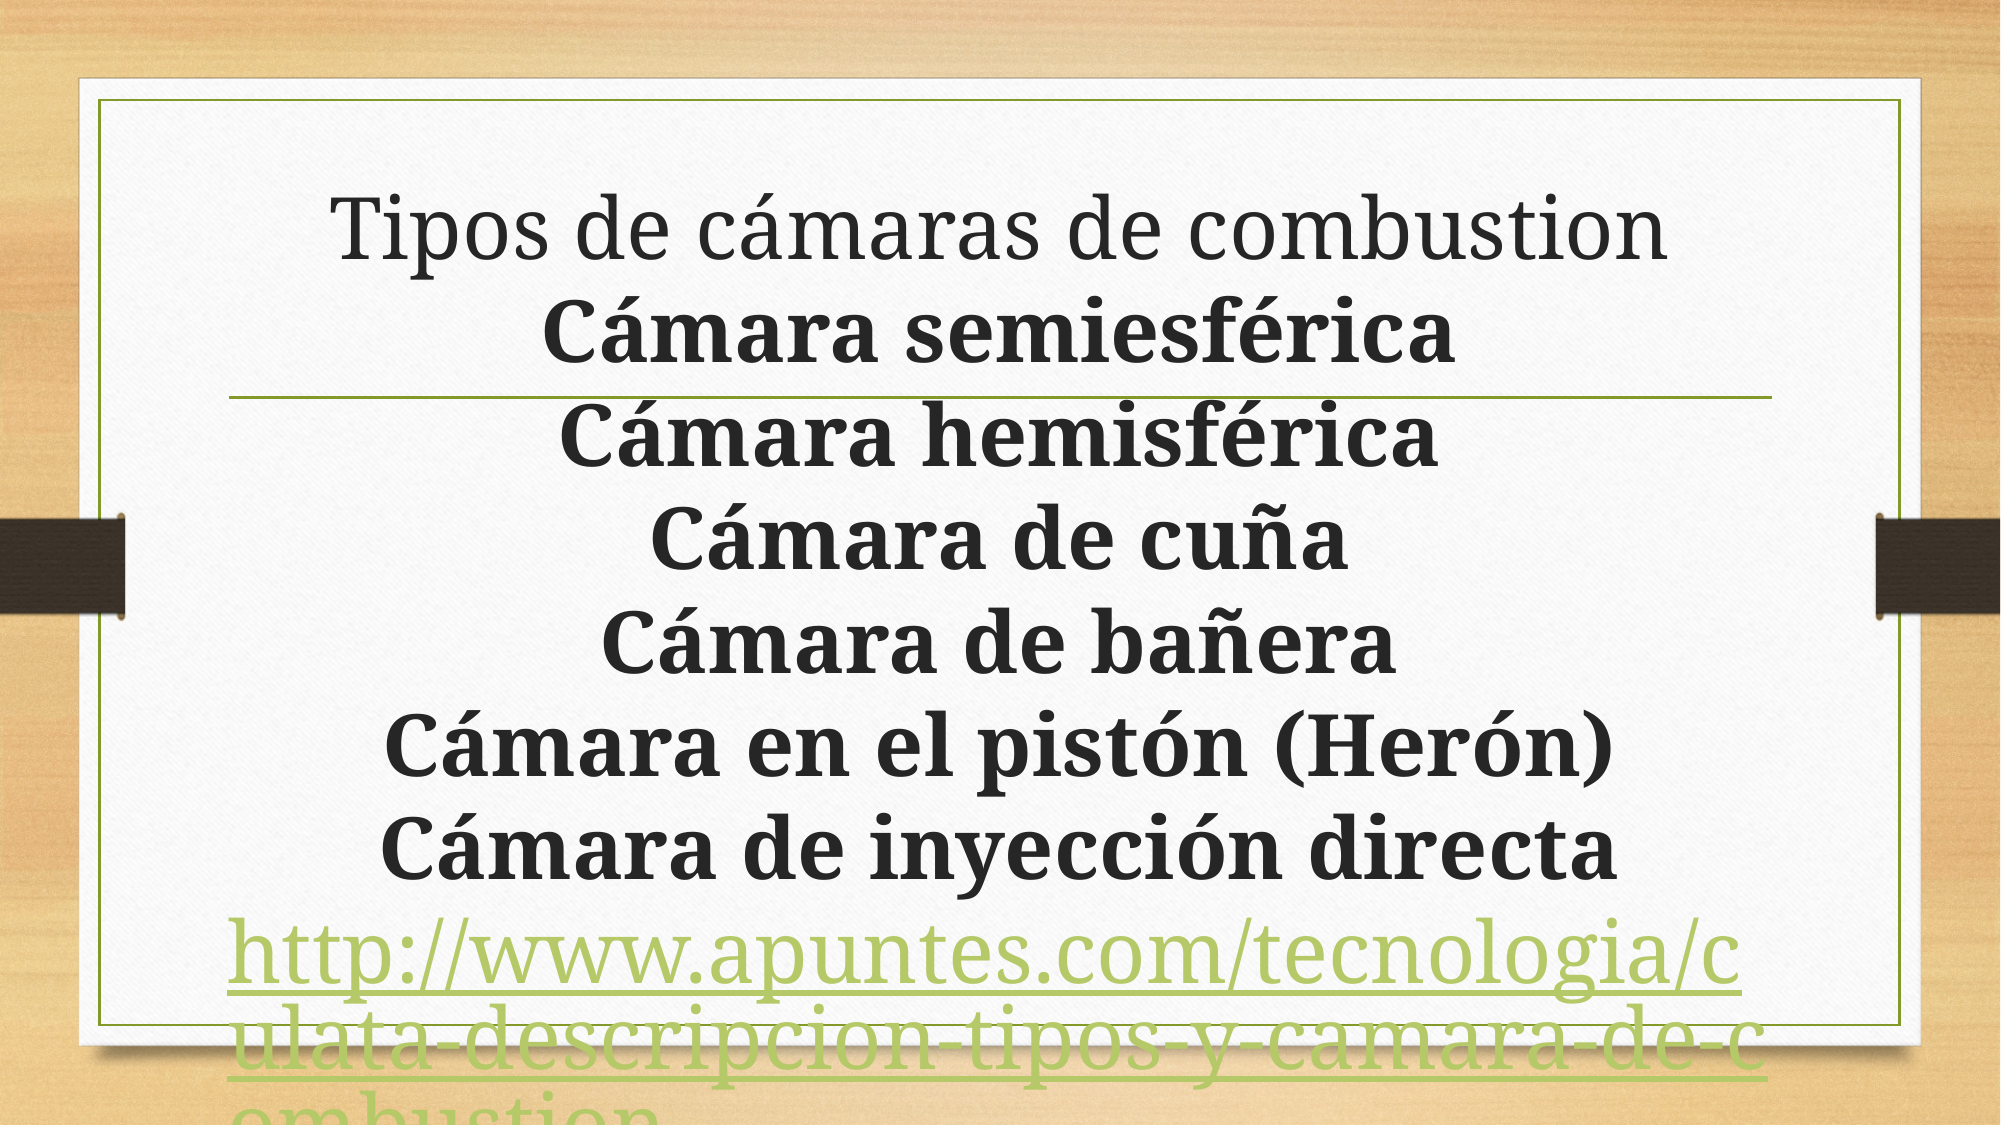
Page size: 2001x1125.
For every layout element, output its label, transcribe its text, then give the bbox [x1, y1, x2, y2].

title Tipos de cámaras de combustion Cámara semiesférica Cámara hemisférica Cámara de cuña Cámara de bañera Cámara en el pistón (Herón) Cámara de inyección directa http://www.apuntes.com/tecnologia/culata-descripcion-tipos-y-camara-de-combustion [212, 161, 1788, 1027]
picture [0, 0, 2001, 1125]
